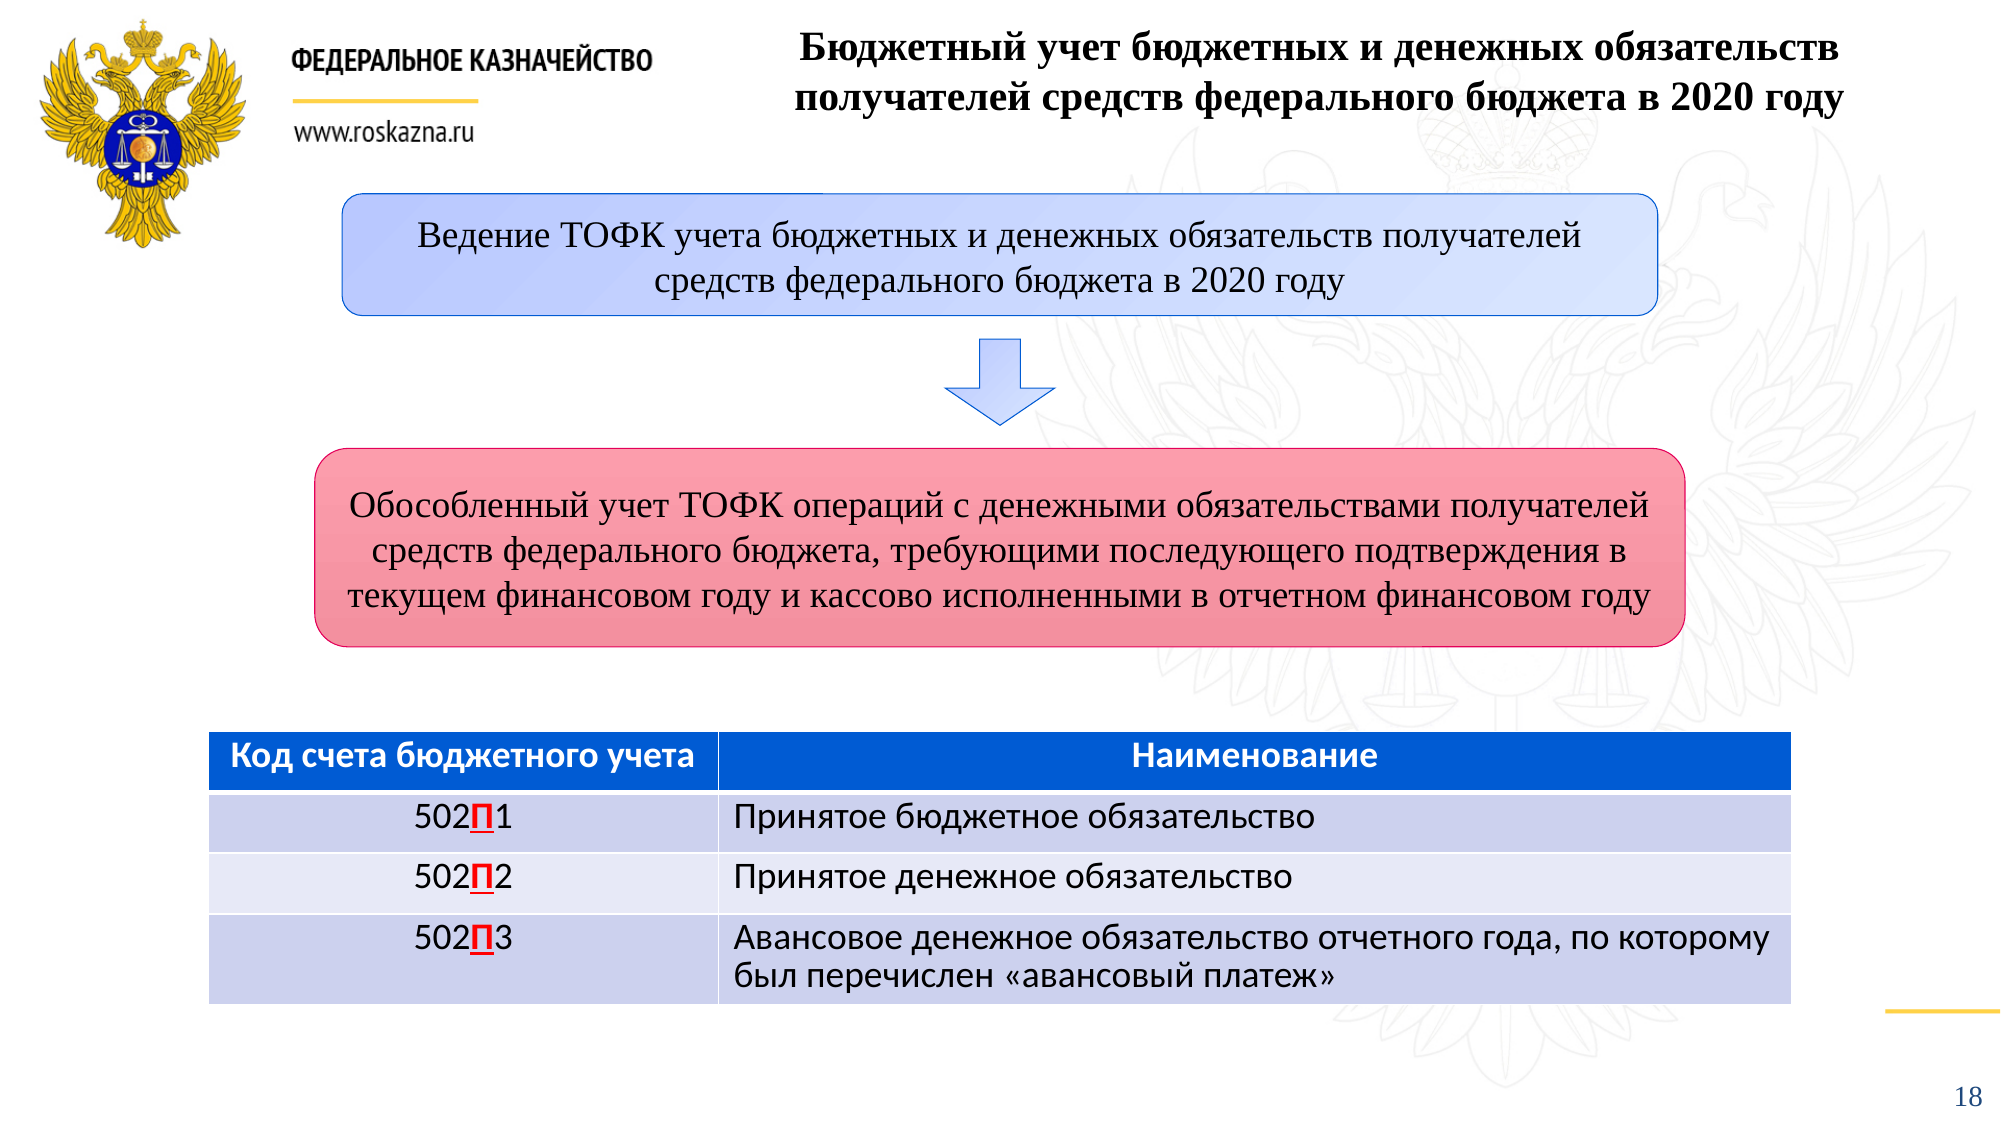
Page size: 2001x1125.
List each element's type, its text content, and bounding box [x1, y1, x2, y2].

text_box Бюджетный учет бюджетных и денежных обязательств получателей средств федерального бюджета в 2020 году [641, 10, 1998, 126]
table_cell 502П1 [209, 795, 718, 852]
picture [0, 0, 2001, 1125]
text_box [943, 338, 1057, 426]
table_cell 502П2 [209, 854, 718, 913]
text_box Обособленный учет ТОФК операций с денежными обязательствами получателей средств федерального бюджета, требующими последующего подтверждения в текущем финансовом году и кассово исполненными в отчетном финансовом году [314, 447, 1686, 648]
table_cell 502П3 [209, 915, 718, 1004]
table_cell Принятое денежное обязательство [719, 854, 1791, 913]
table_cell Принятое бюджетное обязательство [719, 795, 1791, 852]
text_box 18 [1929, 1071, 1998, 1119]
table_header Код счета бюджетного учета [209, 732, 718, 790]
text_box Ведение ТОФК учета бюджетных и денежных обязательств получателей средств федерального бюджета в 2020 году [341, 193, 1659, 317]
table_cell Авансовое денежное обязательство отчетного года, по которому был перечислен «авансовый платеж» [719, 915, 1791, 1004]
table_header Наименование [719, 732, 1791, 790]
